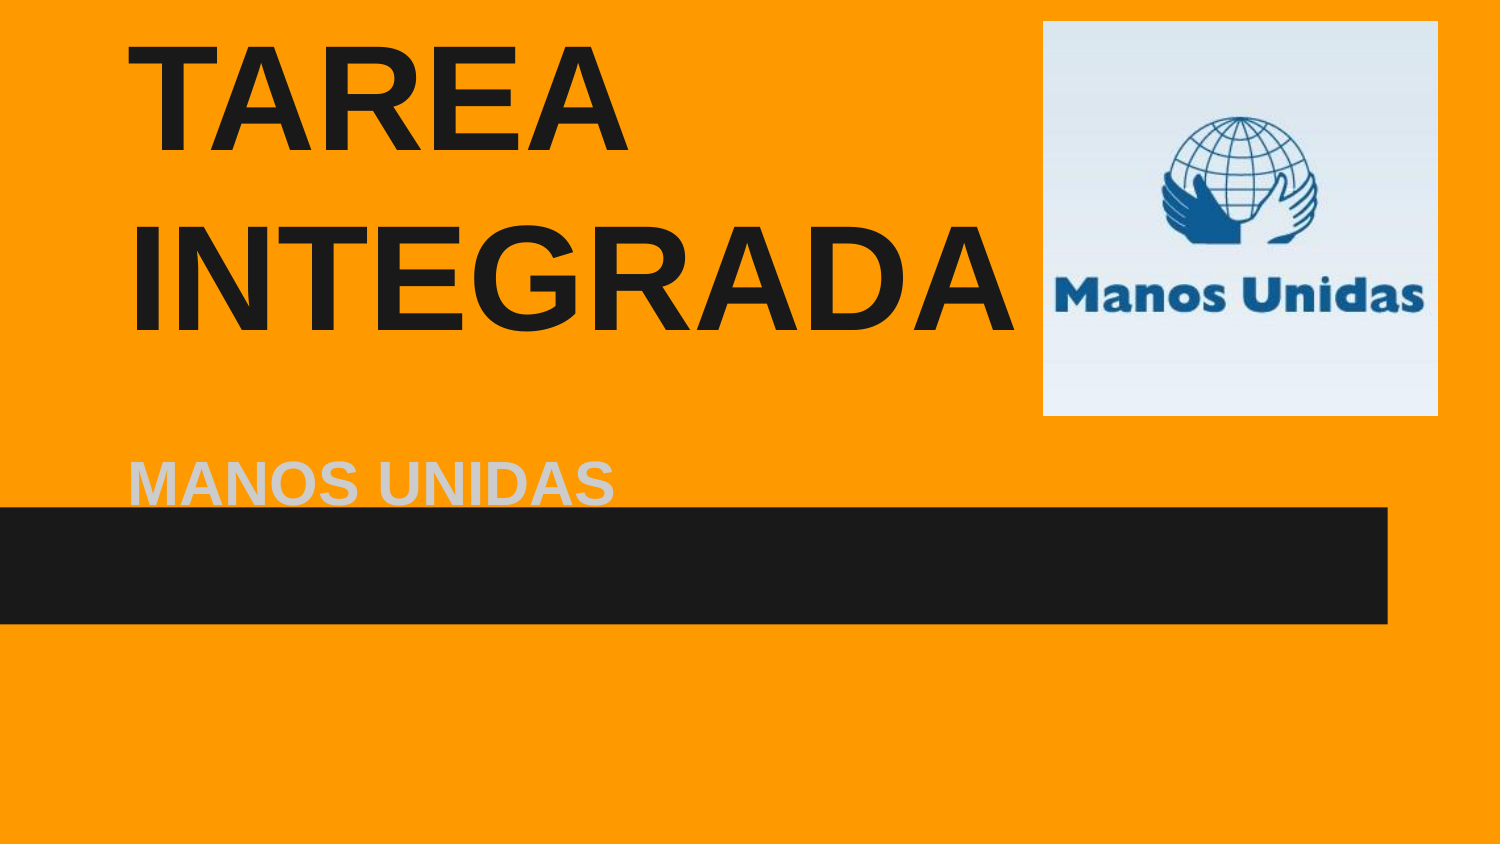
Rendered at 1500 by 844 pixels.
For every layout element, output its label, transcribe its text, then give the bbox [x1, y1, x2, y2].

title TAREA INTEGRADA [112, 184, 1037, 375]
picture [1042, 21, 1438, 417]
subtitle MANOS UNIDAS [112, 415, 1388, 545]
